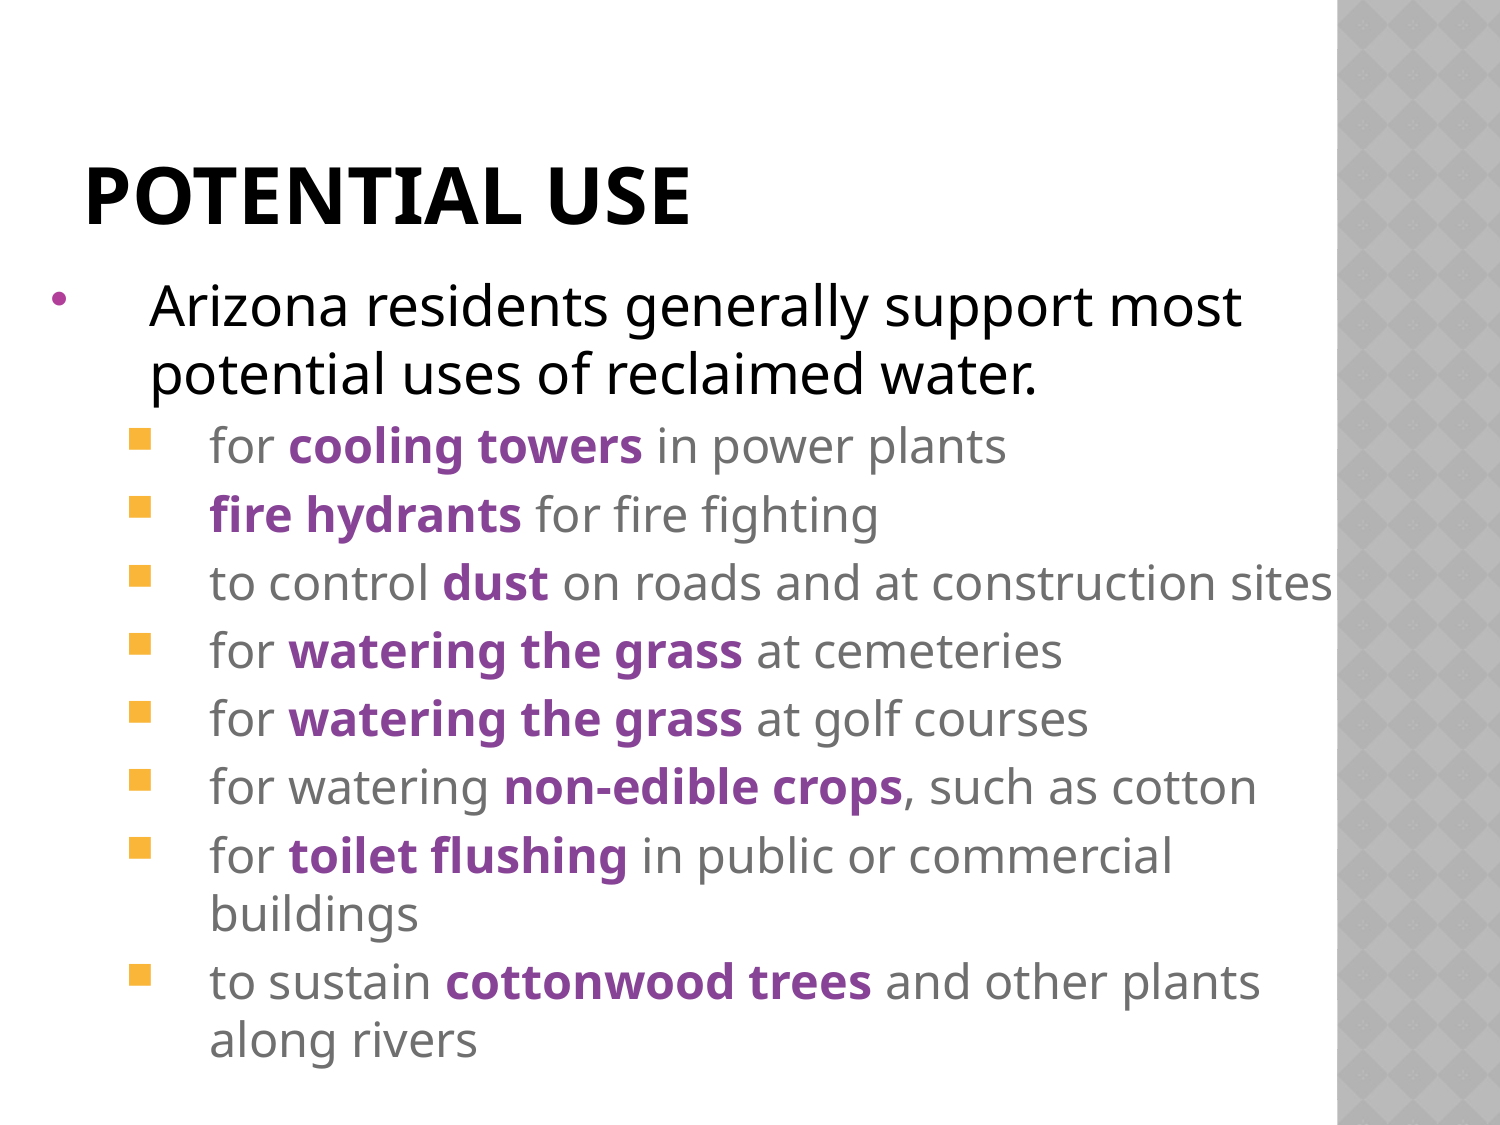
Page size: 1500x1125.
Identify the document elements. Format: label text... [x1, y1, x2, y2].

list Arizona residents generally support most potential uses of reclaimed water. for cooling towers in power plants fire hydrants for fire fighting to control dust on roads and at construction sites for watering the grass at cemeteries for watering the grass at golf courses for watering non-edible crops, such as cotton for toilet flushing in public or commercial buildings to sustain cottonwood trees and other plants along rivers [37, 262, 1363, 1125]
title Potential Use [75, 52, 1263, 240]
